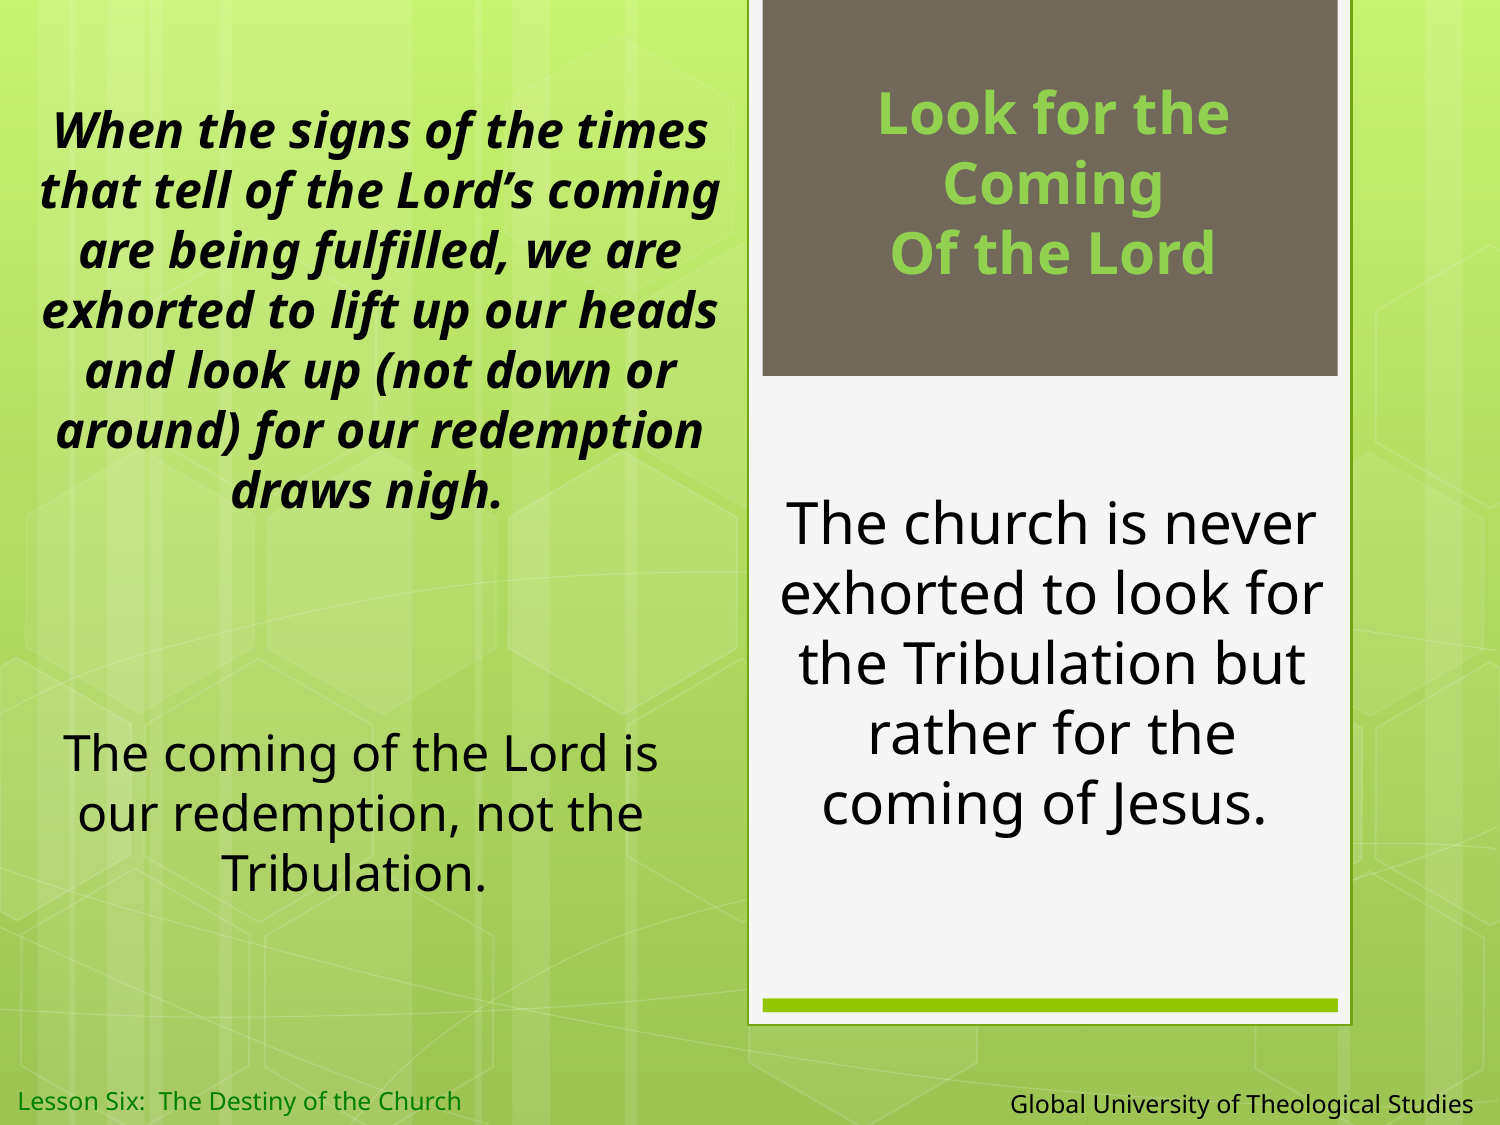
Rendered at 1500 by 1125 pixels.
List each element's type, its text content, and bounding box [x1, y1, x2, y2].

text_box Lesson Six: The Destiny of the Church [9, 1083, 513, 1118]
text_box When the signs of the times that tell of the Lord’s coming are being fulfilled, we are exhorted to lift up our heads and look up (not down or around) for our redemption draws nigh. [22, 90, 739, 526]
text_box The coming of the Lord is our redemption, not the Tribulation. [47, 713, 675, 909]
text_box The church is never exhorted to look for the Tribulation but rather for the coming of Jesus. [763, 478, 1341, 844]
text_box Look for the Coming Of the Lord [861, 68, 1246, 294]
text_box Global University of Theological Studies [996, 1073, 1500, 1117]
